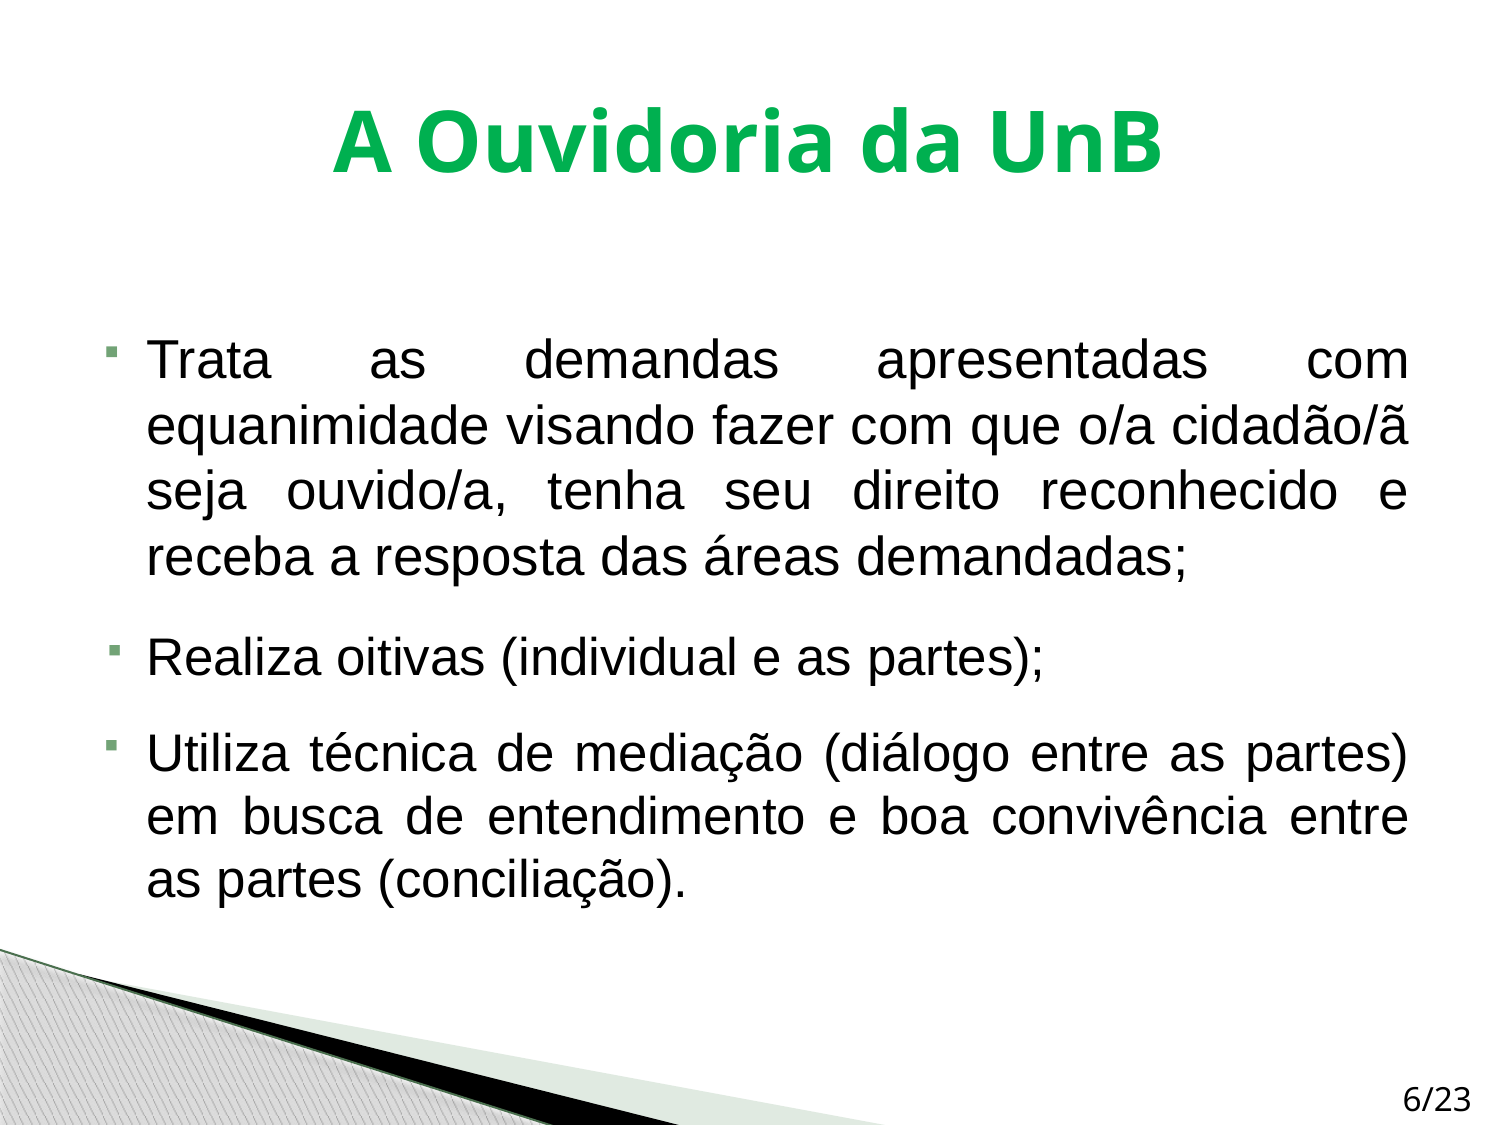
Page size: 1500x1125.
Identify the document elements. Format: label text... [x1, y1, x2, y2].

text_box 6/23 [1387, 1070, 1500, 1125]
title A Ouvidoria da UnB [75, 45, 1425, 233]
list Trata as demandas apresentadas com equanimidade visando fazer com que o/a cidadão/ã seja ouvido/a, tenha seu direito reconhecido e receba a resposta das áreas demandadas; Realiza oitivas (individual e as partes); Utiliza técnica de mediação (diálogo entre as partes) em busca de entendimento e boa convivência entre as partes (conciliação). [75, 243, 1425, 986]
